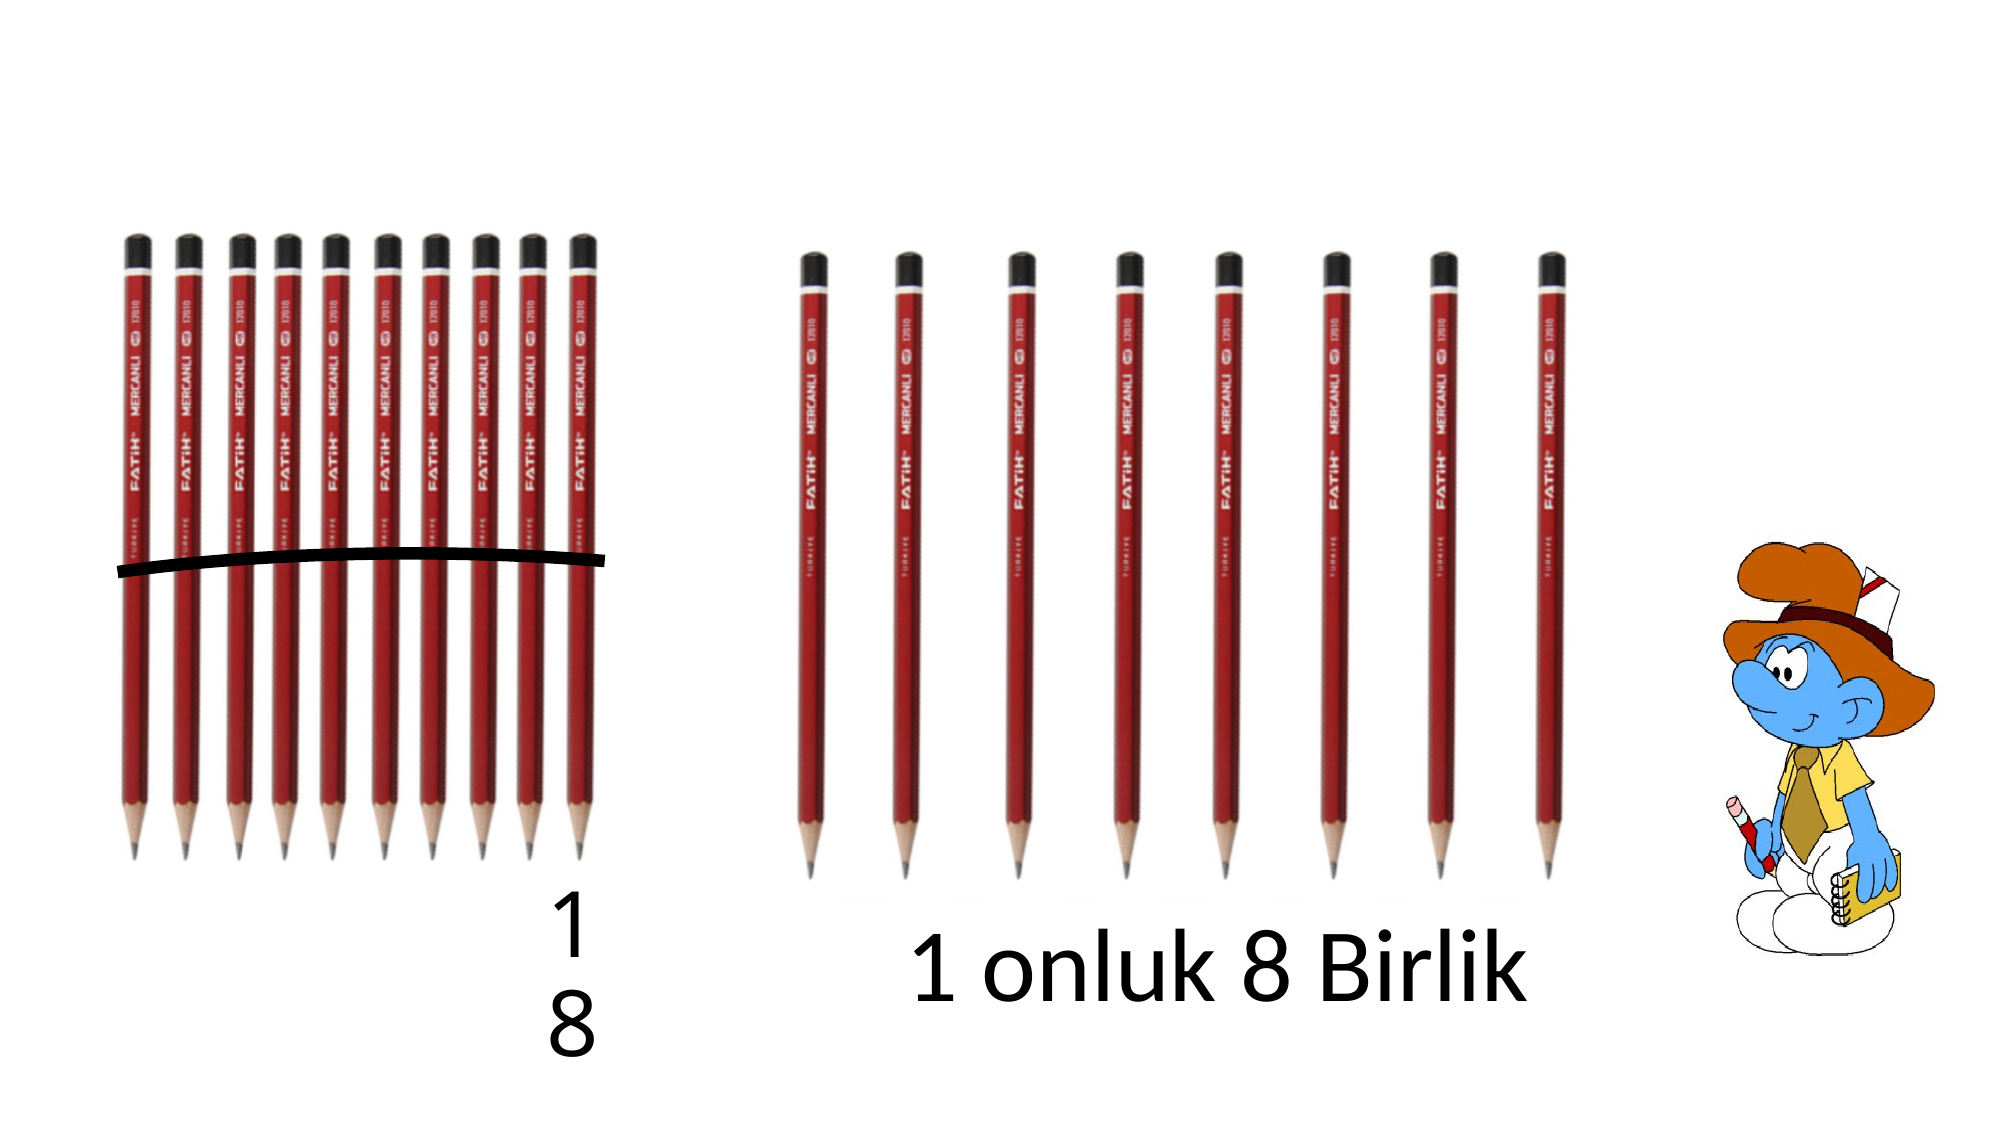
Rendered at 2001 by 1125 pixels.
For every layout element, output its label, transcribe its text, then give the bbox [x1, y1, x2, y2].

picture [361, 220, 410, 886]
picture [743, 238, 1629, 905]
picture [1681, 514, 1957, 978]
picture [67, 220, 310, 886]
title 18 [531, 868, 660, 1086]
list 1 onluk 8 Birlik [890, 905, 1605, 1066]
picture [313, 220, 360, 886]
picture [411, 220, 610, 886]
